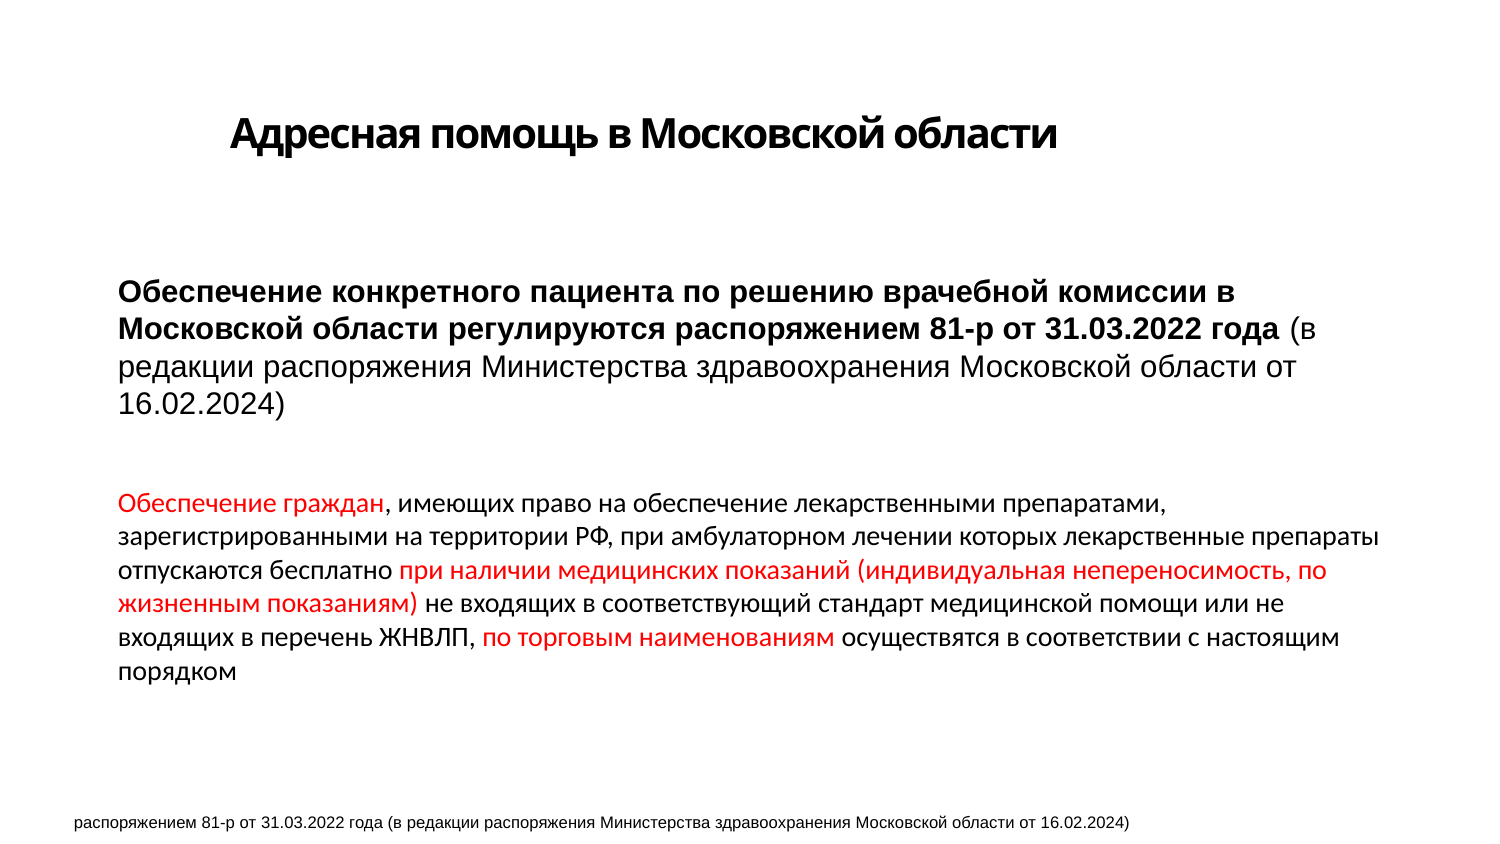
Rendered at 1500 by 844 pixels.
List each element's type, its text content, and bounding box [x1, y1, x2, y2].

title Адресная помощь в Московской области [92, 112, 1197, 231]
list Обеспечение конкретного пациента по решению врачебной комиссии в Московской области регулируются распоряжением 81-р от 31.03.2022 года (в редакции распоряжения Министерства здравоохранения Московской области от 16.02.2024) Обеспечение граждан, имеющих право на обеспечение лекарственными препаратами, зарегистрированными на территории РФ, при амбулаторном лечении которых лекарственные препараты отпускаются бесплатно при наличии медицинских показаний (индивидуальная непереносимость, по жизненным показаниям) не входящих в соответствующий стандарт медицинской помощи или не входящих в перечень ЖНВЛП, по торговым наименованиям осуществятся в соответствии с настоящим порядком [103, 263, 1397, 799]
text_box распоряжением 81-р от 31.03.2022 года (в редакции распоряжения Министерства здравоохранения Московской области от 16.02.2024) [73, 811, 1178, 844]
